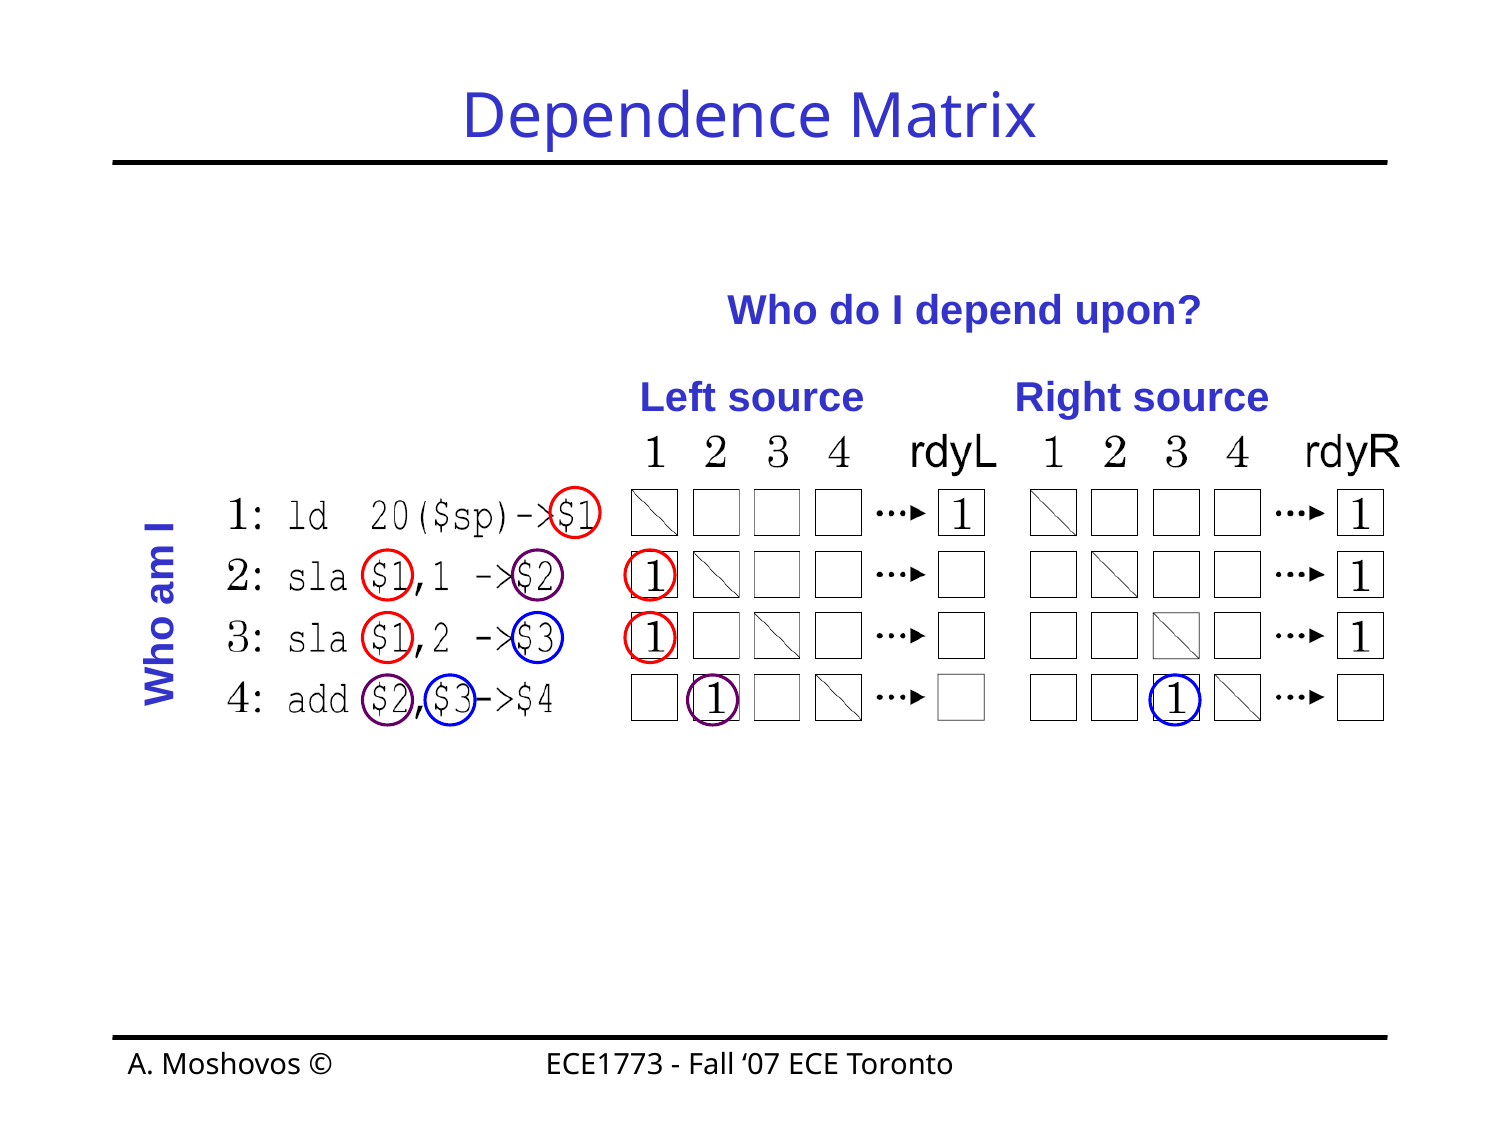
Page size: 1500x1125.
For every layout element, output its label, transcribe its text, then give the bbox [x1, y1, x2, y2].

text_box Who am I [124, 506, 189, 722]
footer ECE1773 - Fall ‘07 ECE Toronto [487, 1037, 1013, 1101]
text_box Who do I depend upon? [712, 275, 1218, 340]
text_box Right source [999, 362, 1285, 396]
text_box Left source [624, 362, 880, 396]
slide_number A. Moshovos © [112, 1037, 426, 1101]
title Dependence Matrix [112, 62, 1388, 163]
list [199, 397, 1476, 803]
